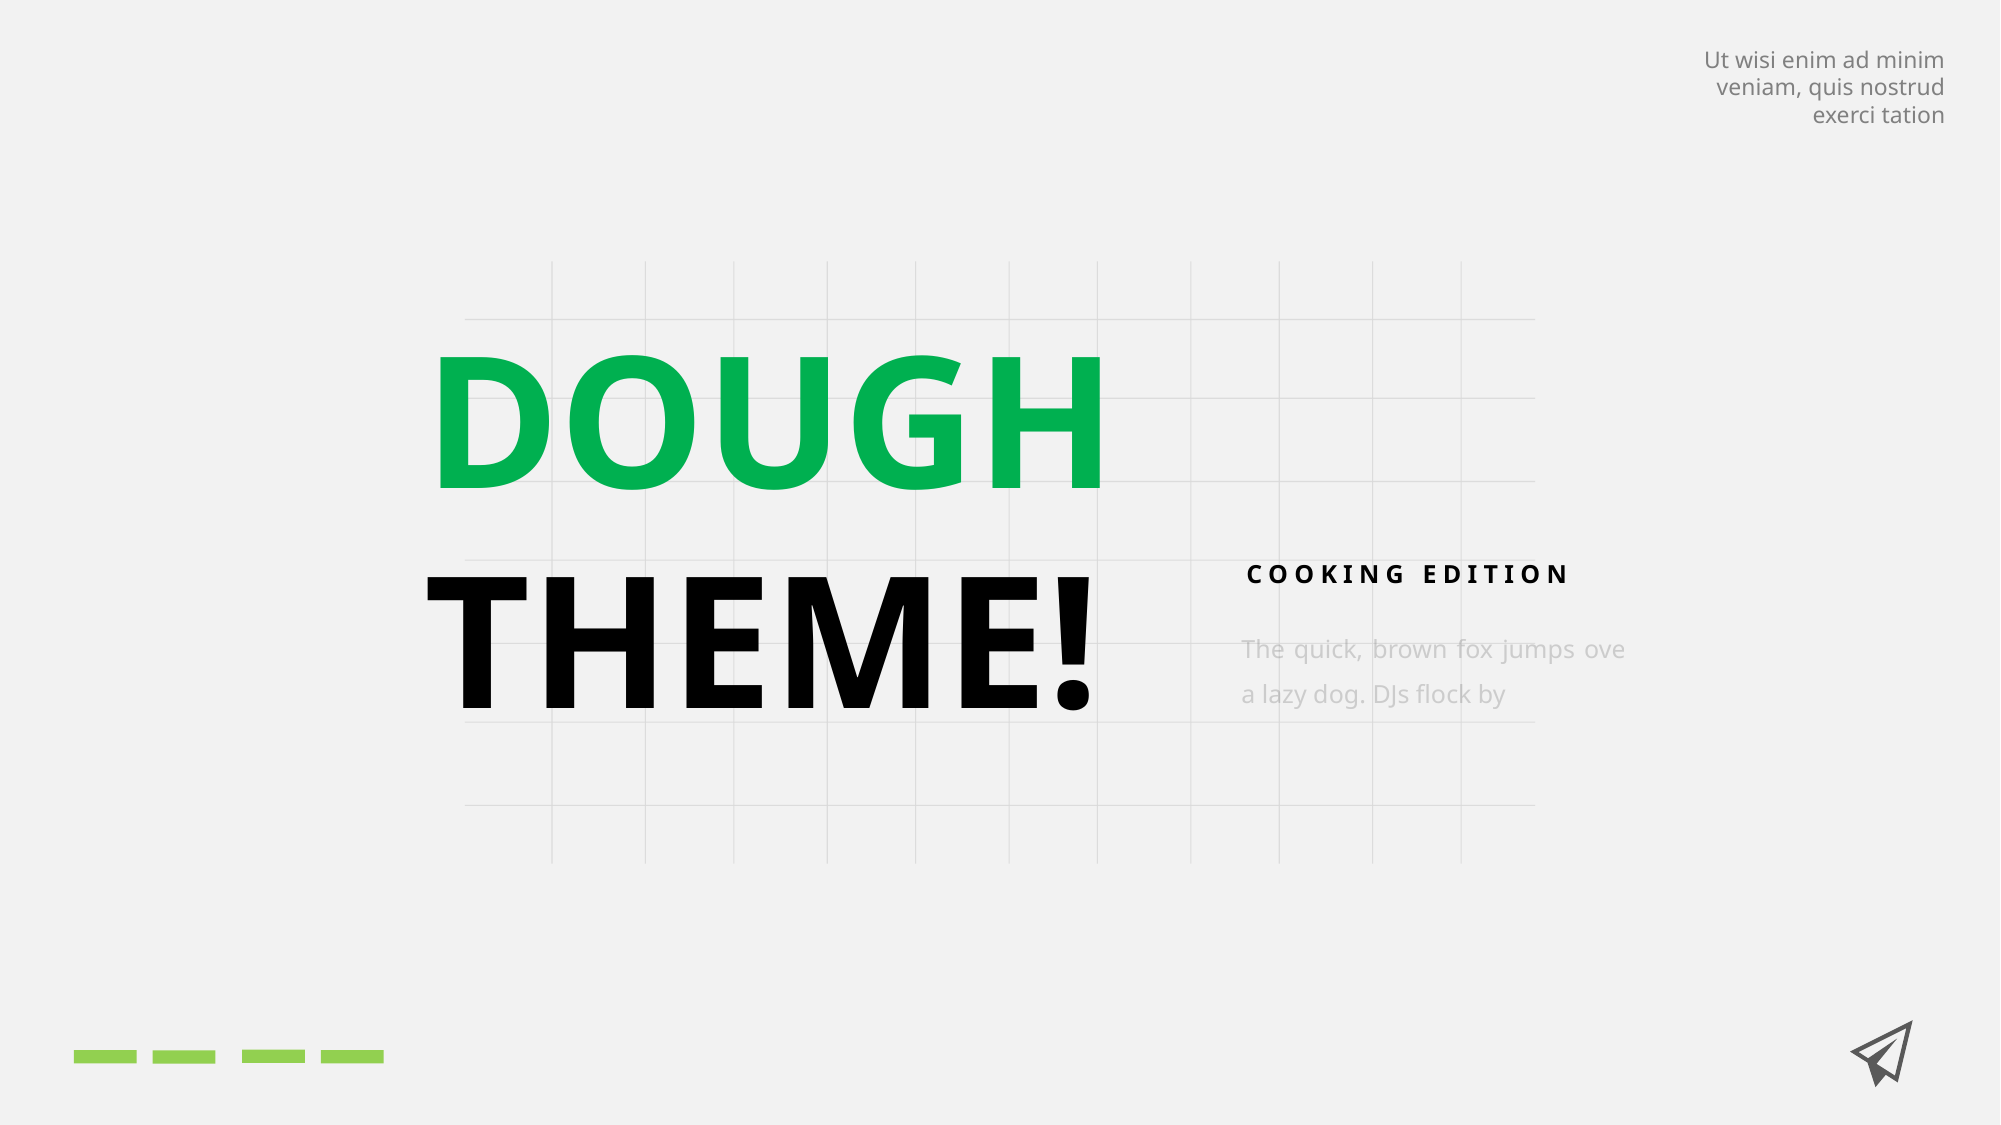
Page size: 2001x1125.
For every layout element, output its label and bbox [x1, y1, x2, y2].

text_box [0, 0, 2000, 1125]
